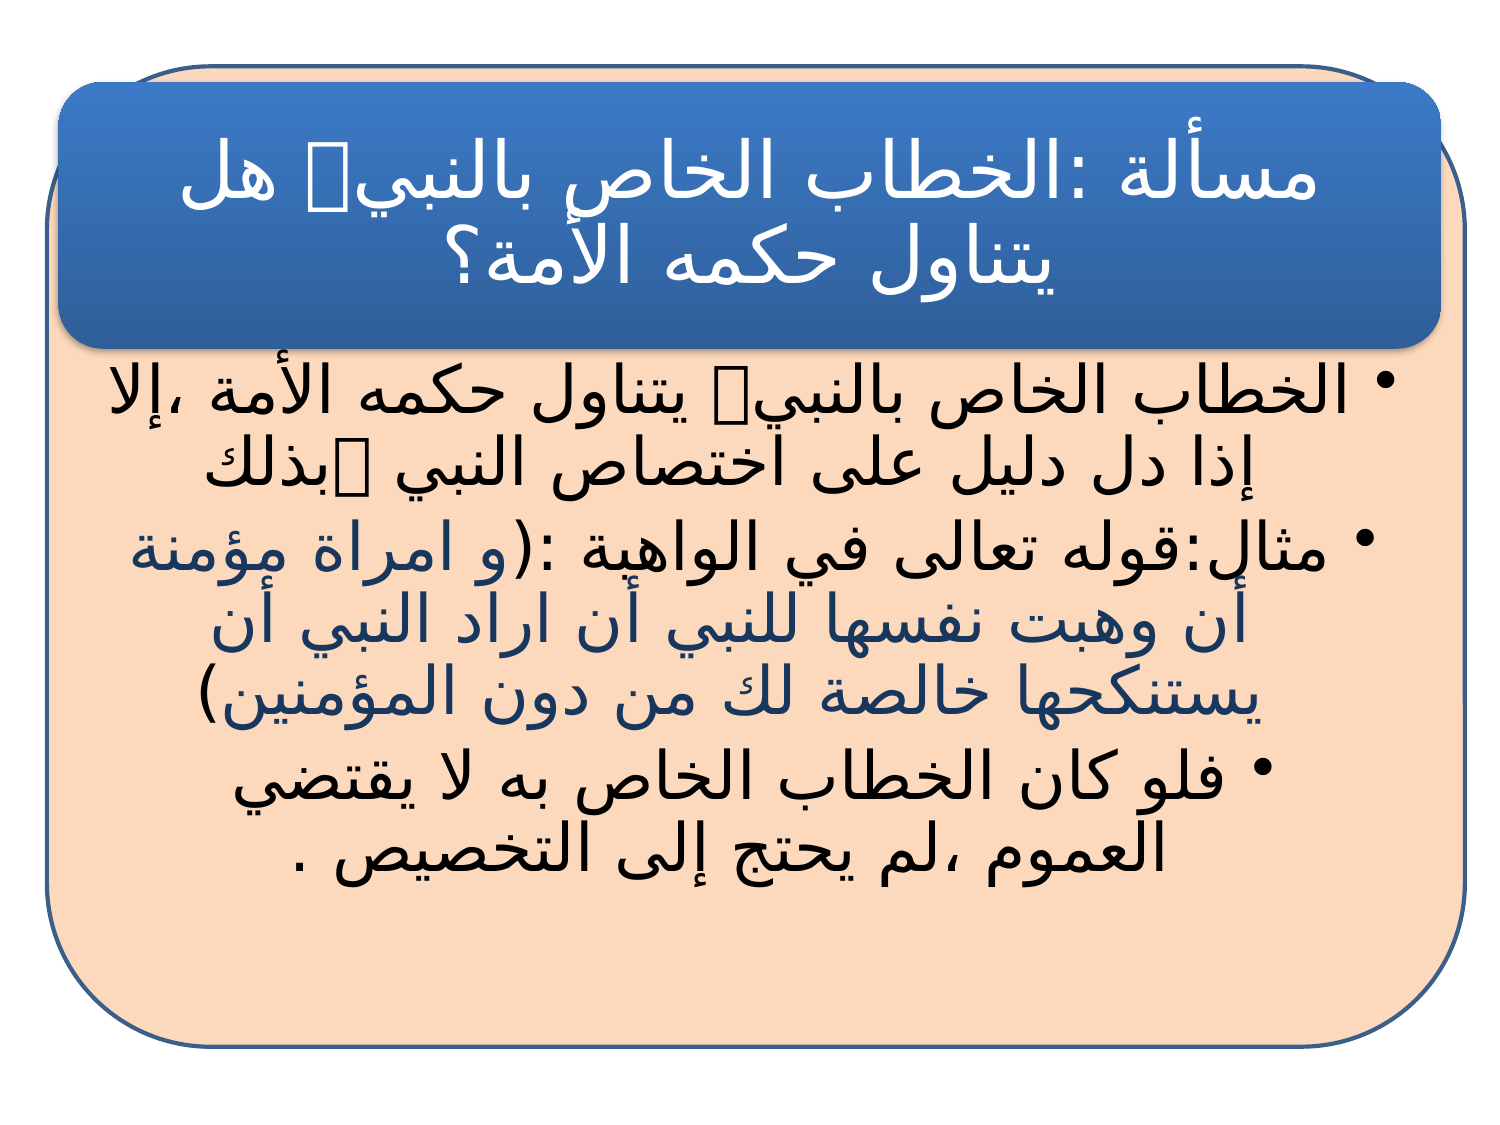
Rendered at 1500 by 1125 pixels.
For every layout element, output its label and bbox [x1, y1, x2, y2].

text_box [44, 181, 53, 935]
text_box [58, 81, 1442, 962]
text_box [141, 64, 1370, 79]
text_box [68, 149, 1467, 1049]
